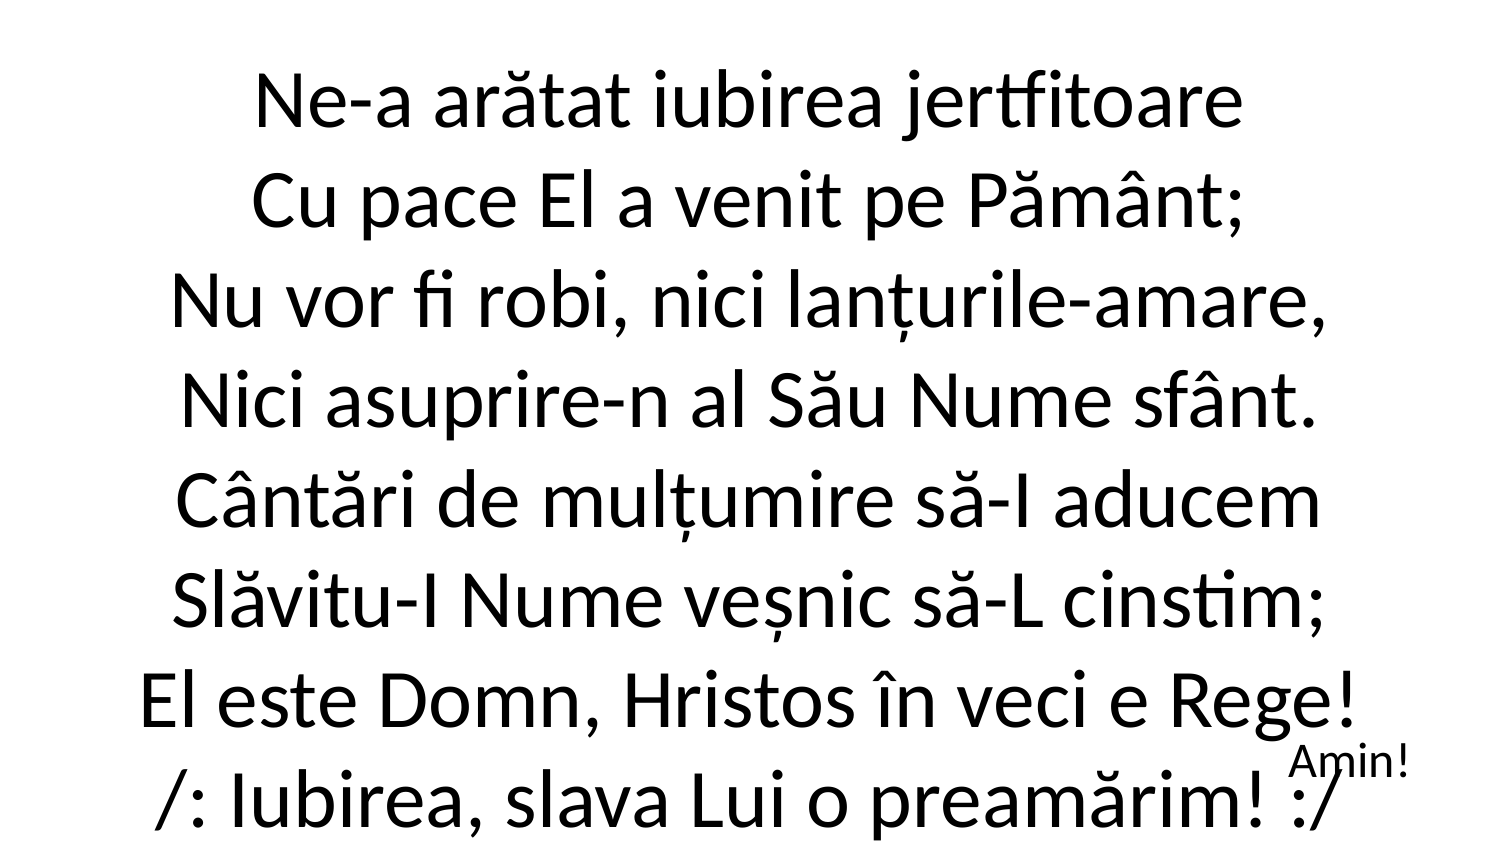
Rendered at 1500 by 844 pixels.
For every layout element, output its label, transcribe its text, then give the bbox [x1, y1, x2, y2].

text_box Ne-a arătat iubirea jertfitoare Cu pace El a venit pe Pământ; Nu vor fi robi, nici lanțurile-amare, Nici asuprire-n al Său Nume sfânt. Cântări de mulțumire să-I aducem Slăvitu-I Nume veșnic să-L cinstim; El este Domn, Hristos în veci e Rege! /: Iubirea, slava Lui o preamărim! :/ [123, 0, 1377, 844]
text_box Amin! [1273, 674, 1427, 795]
